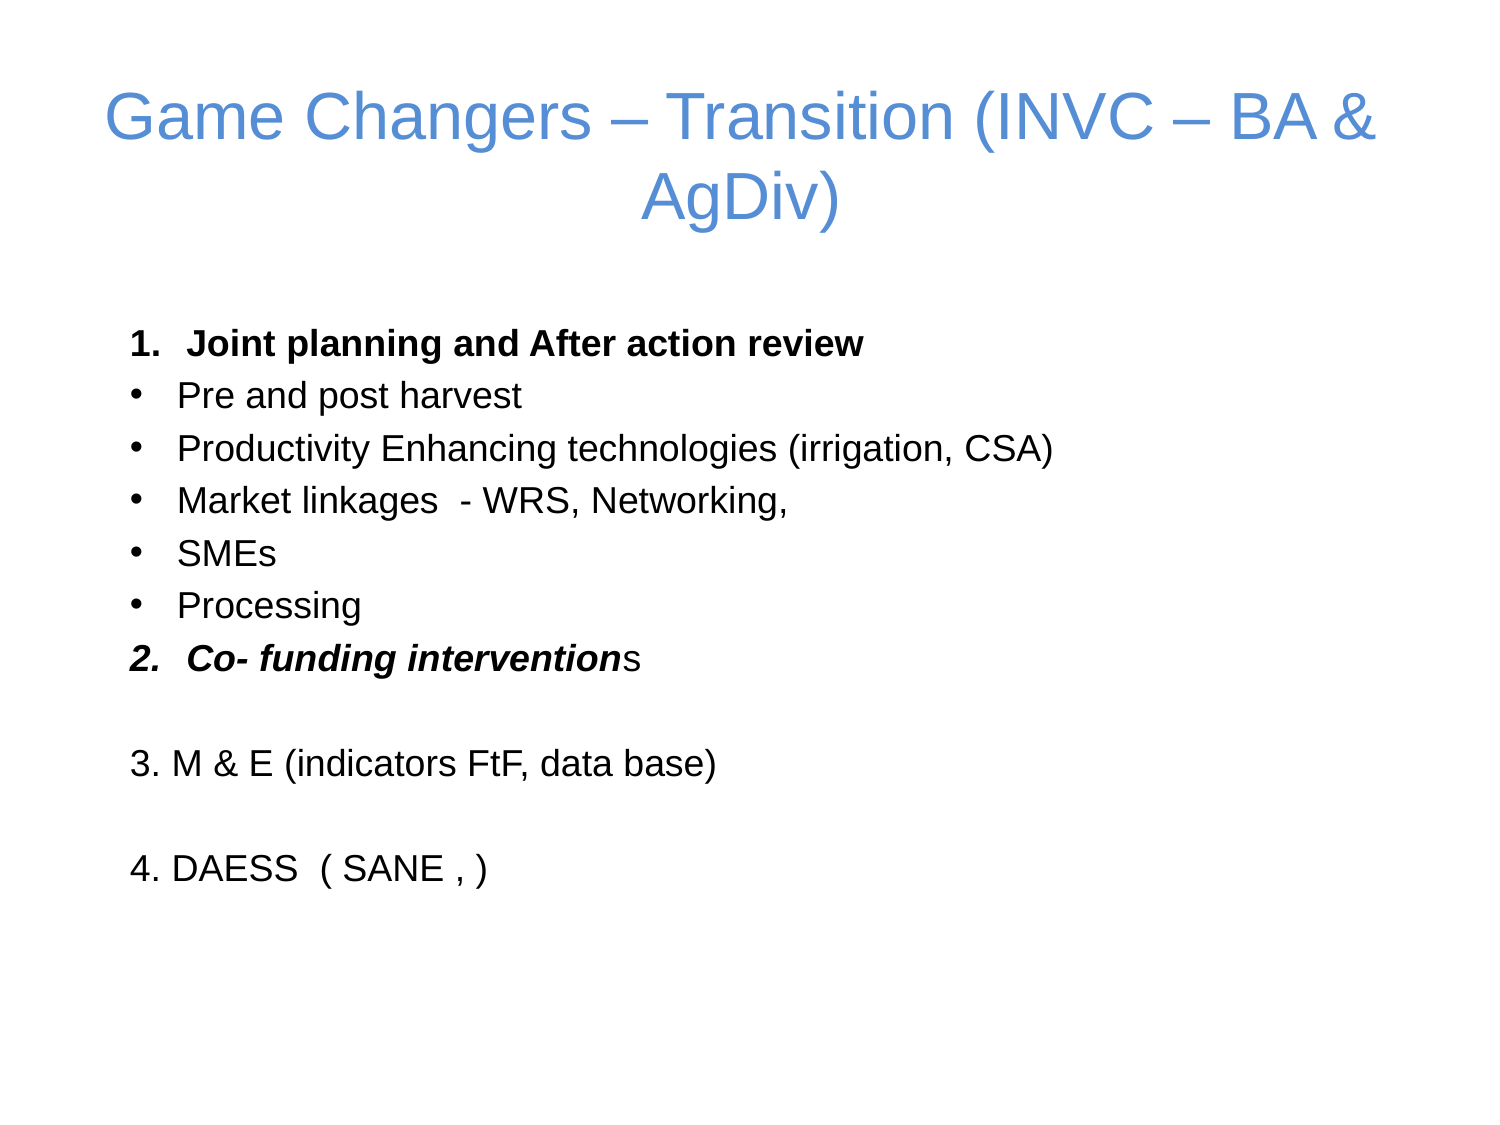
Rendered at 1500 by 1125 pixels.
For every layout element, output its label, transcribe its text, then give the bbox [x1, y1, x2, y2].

list Joint planning and After action review Pre and post harvest Productivity Enhancing technologies (irrigation, CSA) Market linkages - WRS, Networking, SMEs Processing Co- funding interventions 3. M & E (indicators FtF, data base) 4. DAESS ( SANE , ) [114, 310, 1445, 1022]
title Game Changers – Transition (INVC – BA & AgDiv) [66, 64, 1417, 230]
